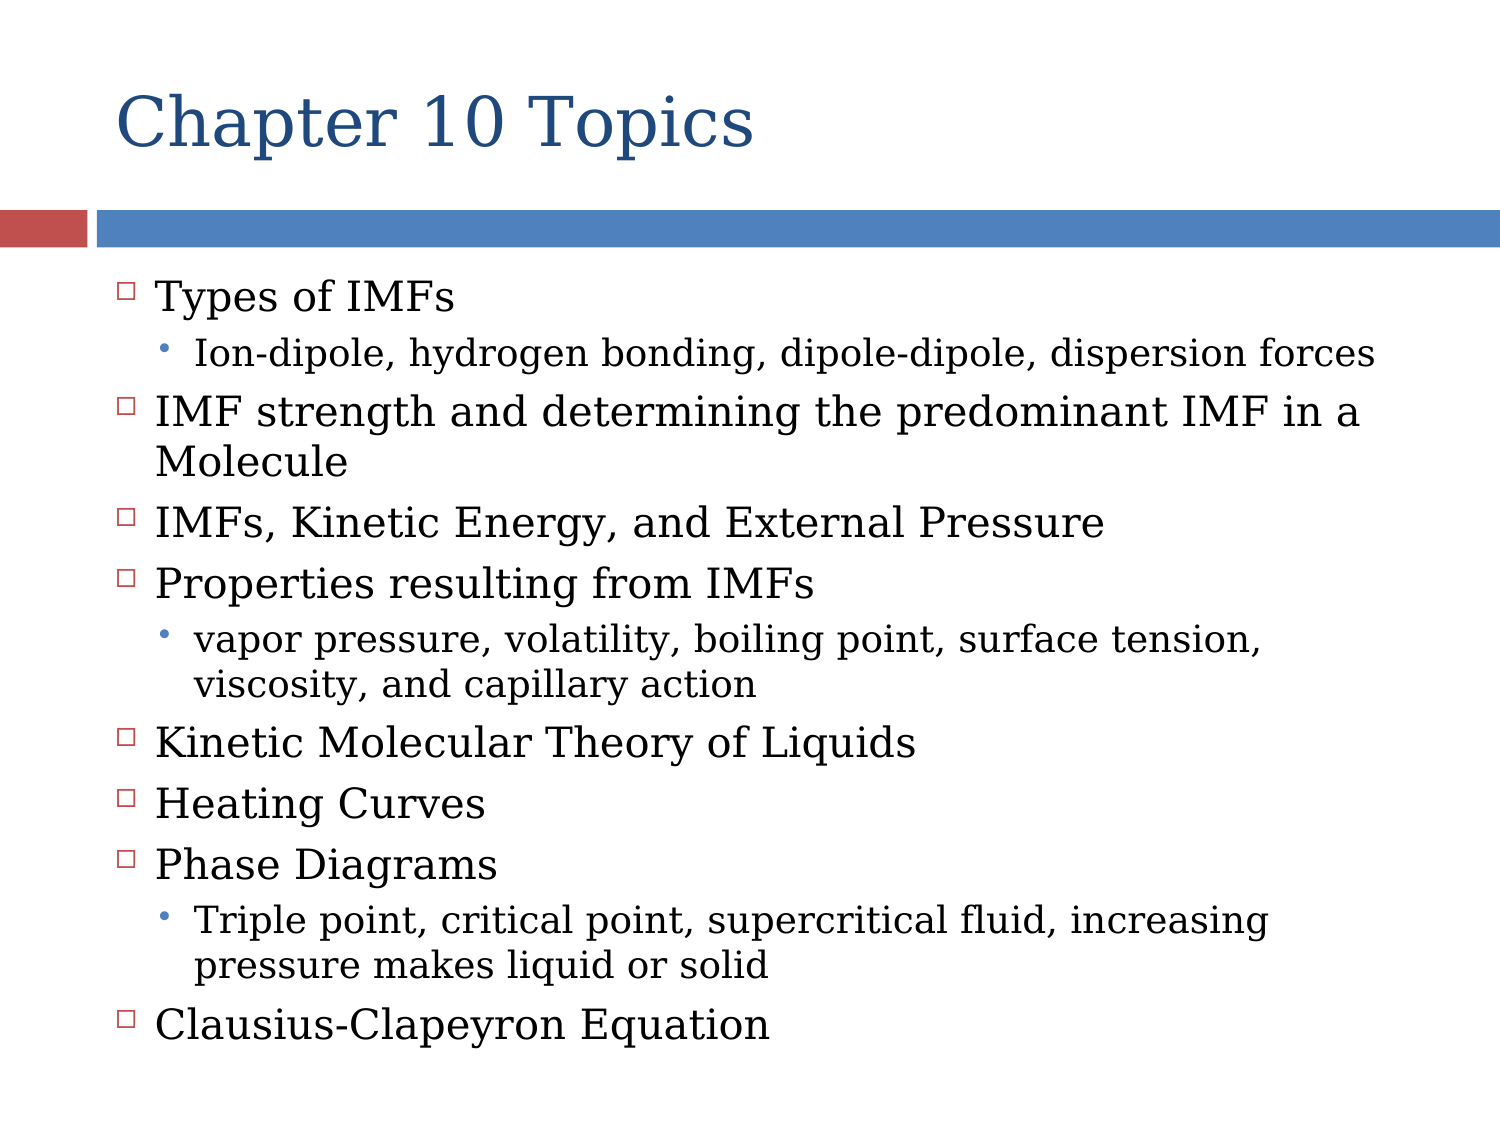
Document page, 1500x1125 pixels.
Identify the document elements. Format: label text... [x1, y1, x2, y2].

list Types of IMFs Ion-dipole, hydrogen bonding, dipole-dipole, dispersion forces IMF strength and determining the predominant IMF in a Molecule IMFs, Kinetic Energy, and External Pressure Properties resulting from IMFs vapor pressure, volatility, boiling point, surface tension, viscosity, and capillary action Kinetic Molecular Theory of Liquids Heating Curves Phase Diagrams Triple point, critical point, supercritical fluid, increasing pressure makes liquid or solid Clausius-Clapeyron Equation [100, 262, 1438, 1000]
title Chapter 10 Topics [100, 37, 1438, 200]
